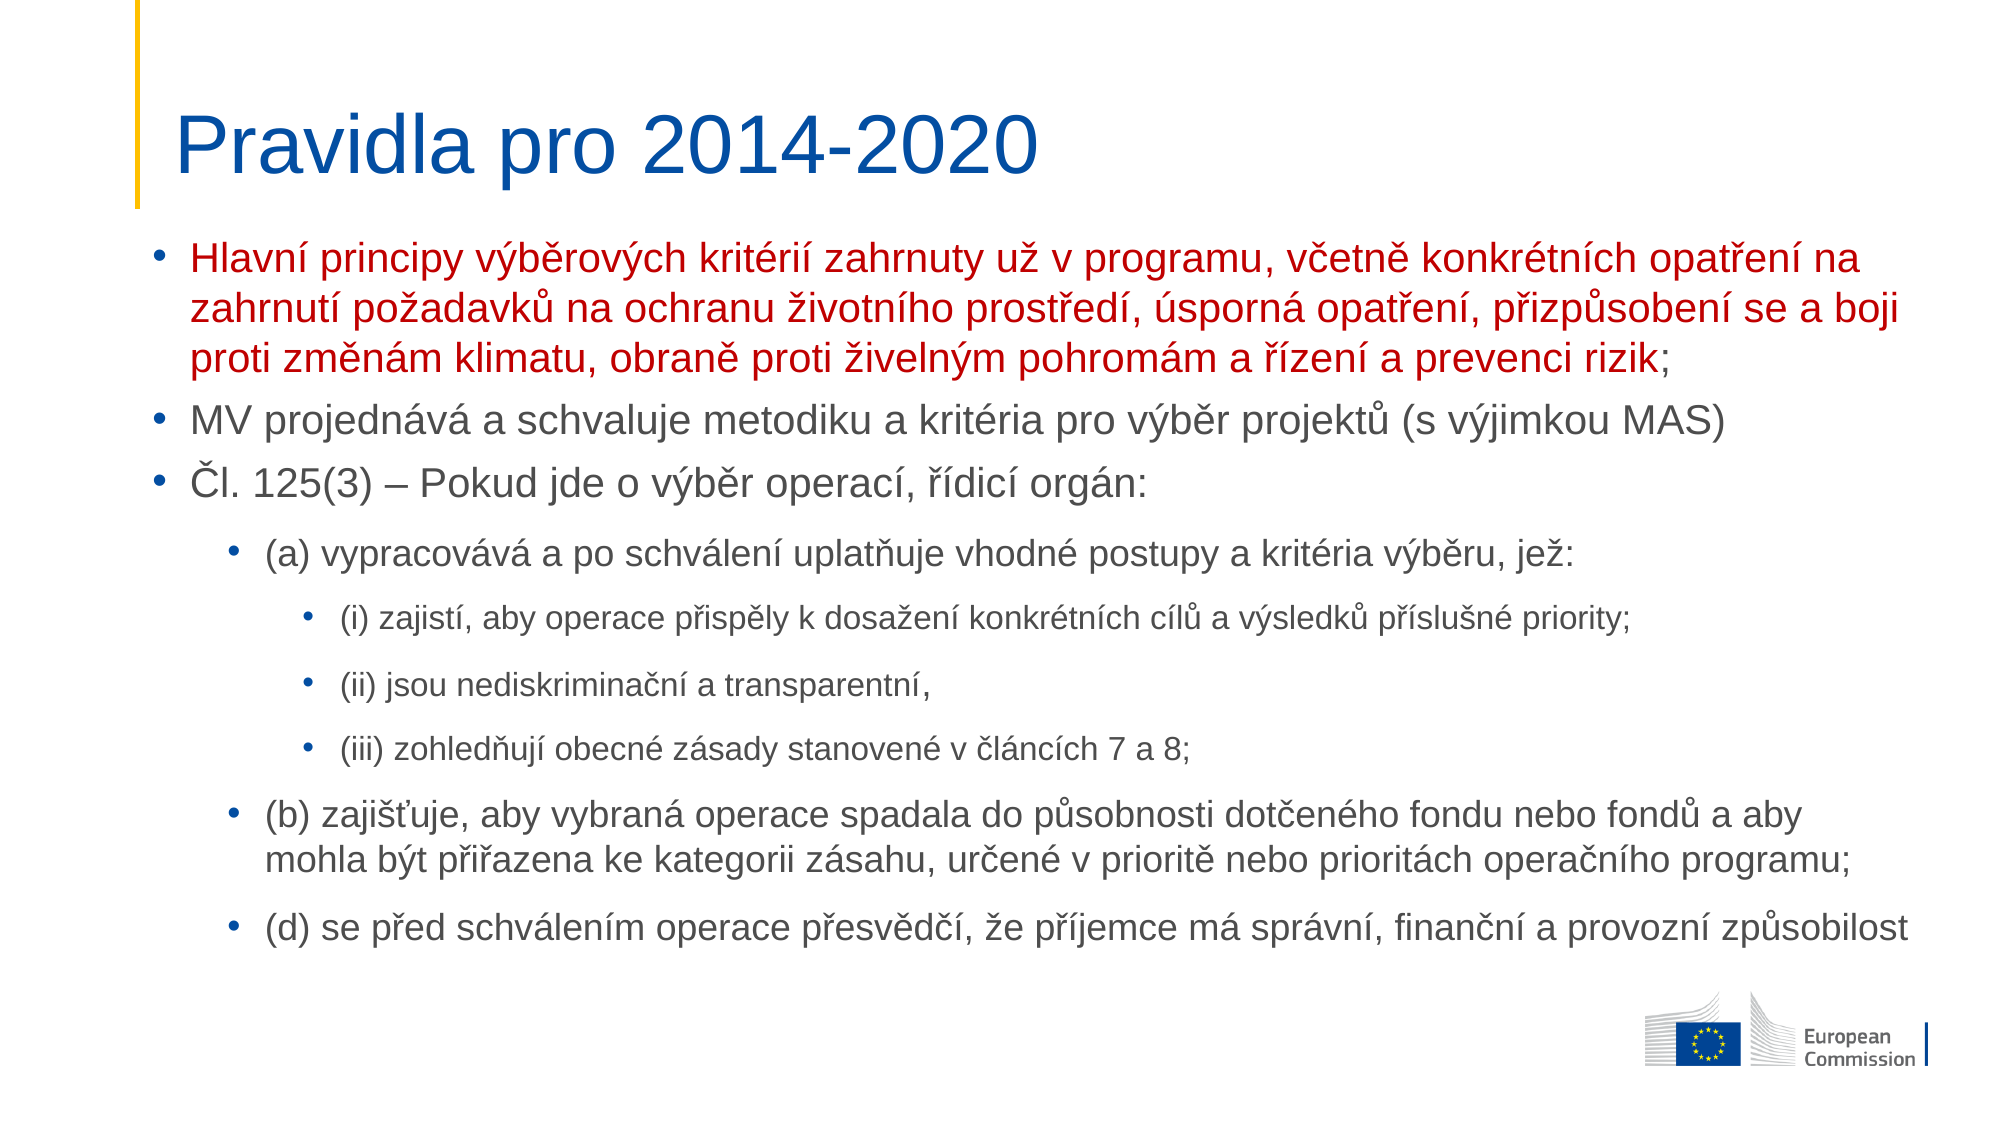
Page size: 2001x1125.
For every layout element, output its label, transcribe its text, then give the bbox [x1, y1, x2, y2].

picture [1645, 991, 1928, 1066]
list Hlavní principy výběrových kritérií zahrnuty už v programu, včetně konkrétních opatření na zahrnutí požadavků na ochranu životního prostředí, úsporná opatření, přizpůsobení se a boji proti změnám klimatu, obraně proti živelným pohromám a řízení a prevenci rizik; MV projednává a schvaluje metodiku a kritéria pro výběr projektů (s výjimkou MAS) Čl. 125(3) – Pokud jde o výběr operací, řídicí orgán: (a) vypracovává a po schválení uplatňuje vhodné postupy a kritéria výběru, jež: (i) zajistí, aby operace přispěly k dosažení konkrétních cílů a výsledků příslušné priority; (ii) jsou nediskriminační a transparentní, (iii) zohledňují obecné zásady stanovené v článcích 7 a 8; (b) zajišťuje, aby vybraná operace spadala do působnosti dotčeného fondu nebo fondů a aby mohla být přiřazena ke kategorii zásahu, určené v prioritě nebo prioritách operačního programu; (d) se před schválením operace přesvědčí, že příjemce má správní, finanční a provozní způsobilost [137, 222, 1927, 937]
title Pravidla pro 2014-2020 [159, 79, 1885, 192]
